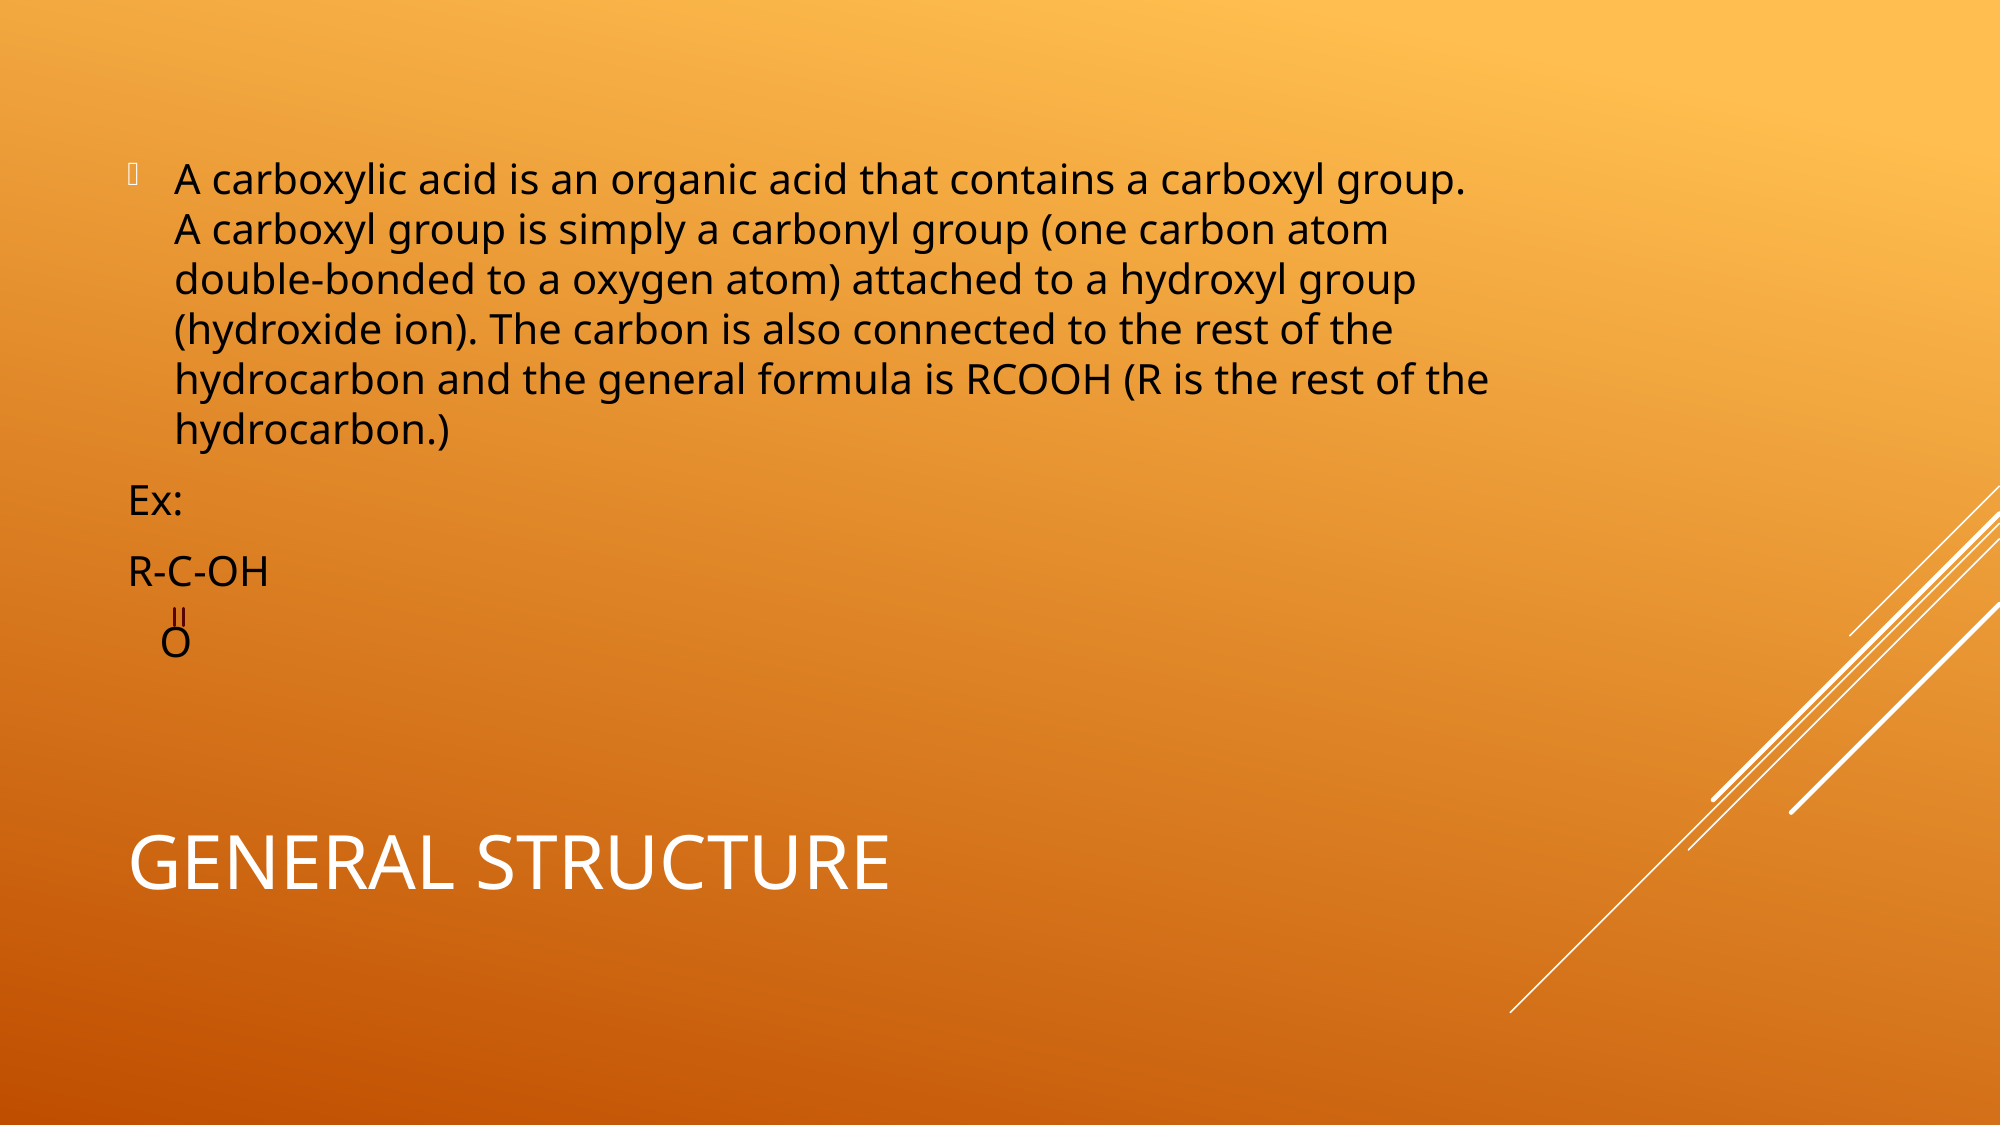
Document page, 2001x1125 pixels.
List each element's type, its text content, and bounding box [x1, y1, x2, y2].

title General Structure [112, 736, 1513, 984]
list A carboxylic acid is an organic acid that contains a carboxyl group. A carboxyl group is simply a carbonyl group (one carbon atom double-bonded to a oxygen atom) attached to a hydroxyl group (hydroxide ion). The carbon is also connected to the rest of the hydrocarbon and the general formula is RCOOH (R is the rest of the hydrocarbon.) Ex: R-C-OH O [112, 112, 1513, 706]
